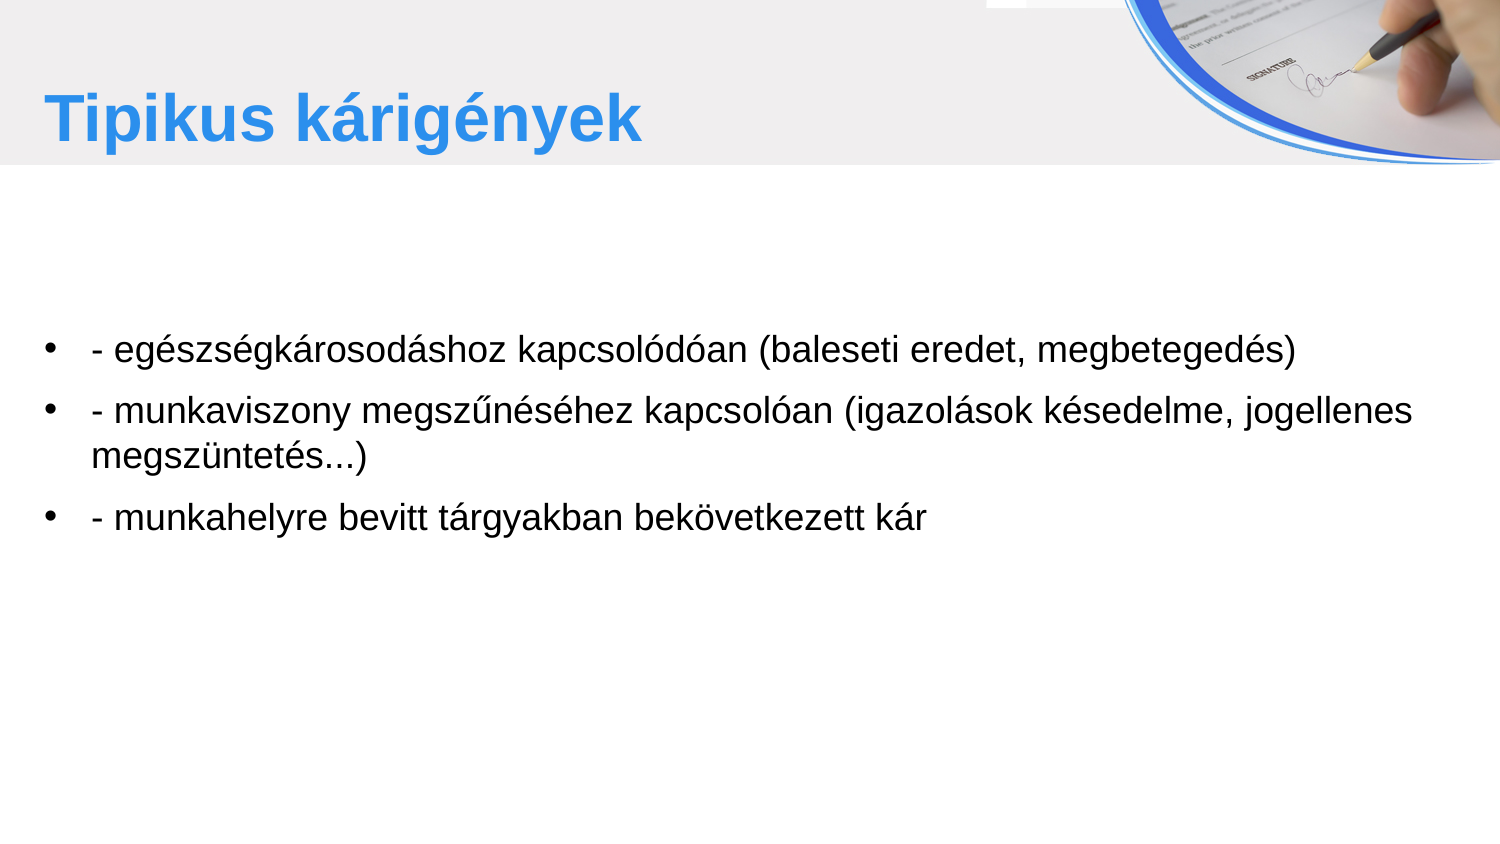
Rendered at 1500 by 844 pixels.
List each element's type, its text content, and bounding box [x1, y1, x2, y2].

text_box Tipikus kárigények - egészségkárosodáshoz kapcsolódóan (baleseti eredet, megbetegedés) - munkaviszony megszűnéséhez kapcsolóan (igazolások késedelme, jogellenes megszüntetés...) - munkahelyre bevitt tárgyakban bekövetkezett kár [29, 67, 1459, 546]
picture [0, 0, 1500, 844]
